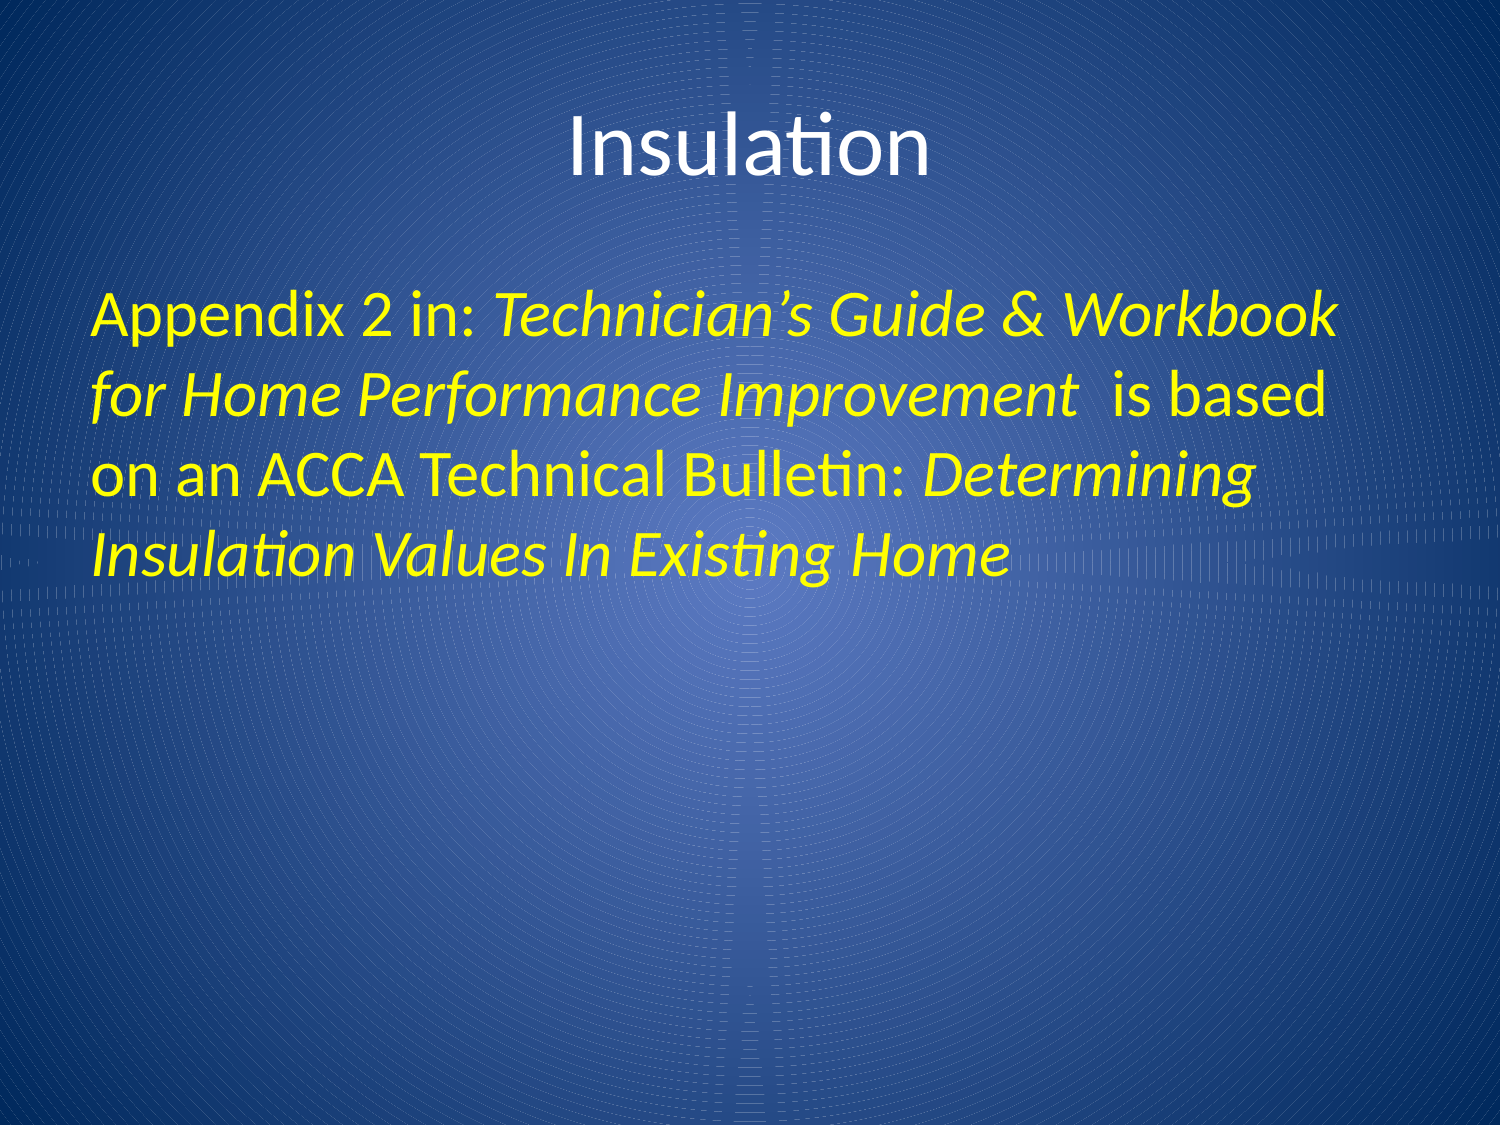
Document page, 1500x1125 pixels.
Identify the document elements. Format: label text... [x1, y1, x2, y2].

title Insulation [75, 45, 1425, 233]
list Appendix 2 in: Technician’s Guide & Workbook for Home Performance Improvement is based on an ACCA Technical Bulletin: Determining Insulation Values In Existing Home [75, 262, 1425, 1005]
